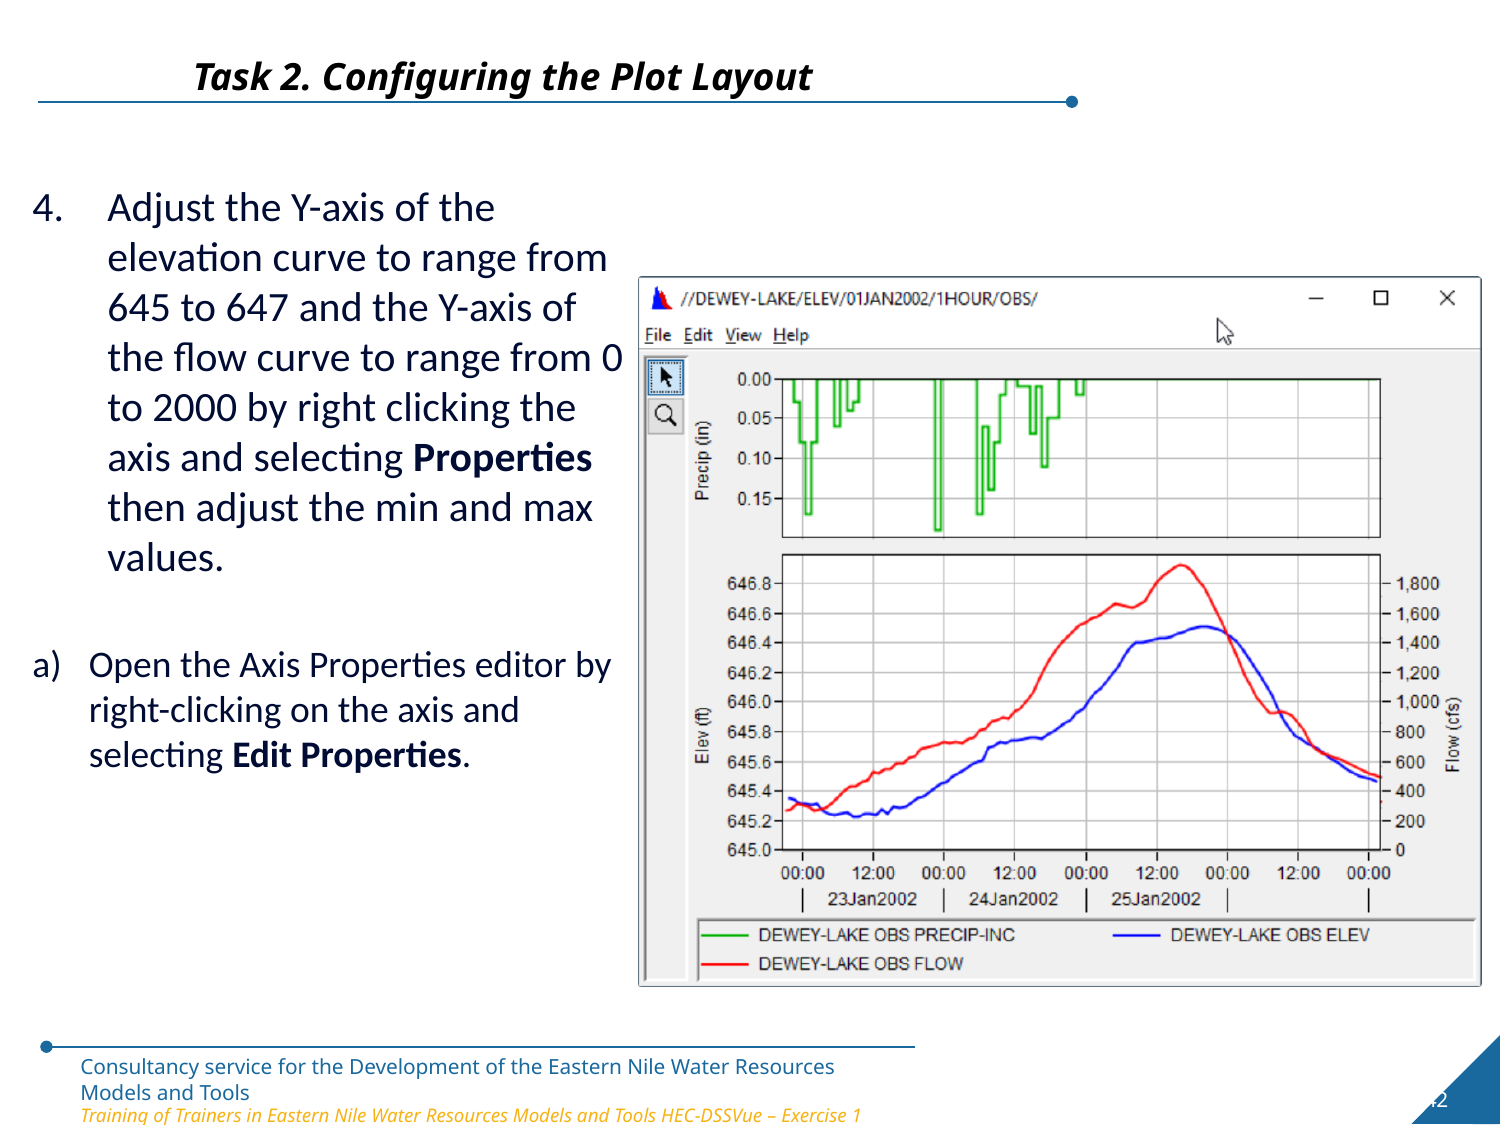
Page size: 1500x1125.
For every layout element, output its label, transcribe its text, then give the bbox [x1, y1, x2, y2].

picture [634, 273, 1483, 991]
text_box Task 2. Configuring the Plot Layout [178, 22, 1468, 106]
list Adjust the Y-axis of the elevation curve to range from 645 to 647 and the Y-axis of the flow curve to range from 0 to 2000 by right clicking the axis and selecting Properties then adjust the min and max values. Open the Axis Properties editor by right-clicking on the axis and selecting Edit Properties. [17, 172, 651, 988]
